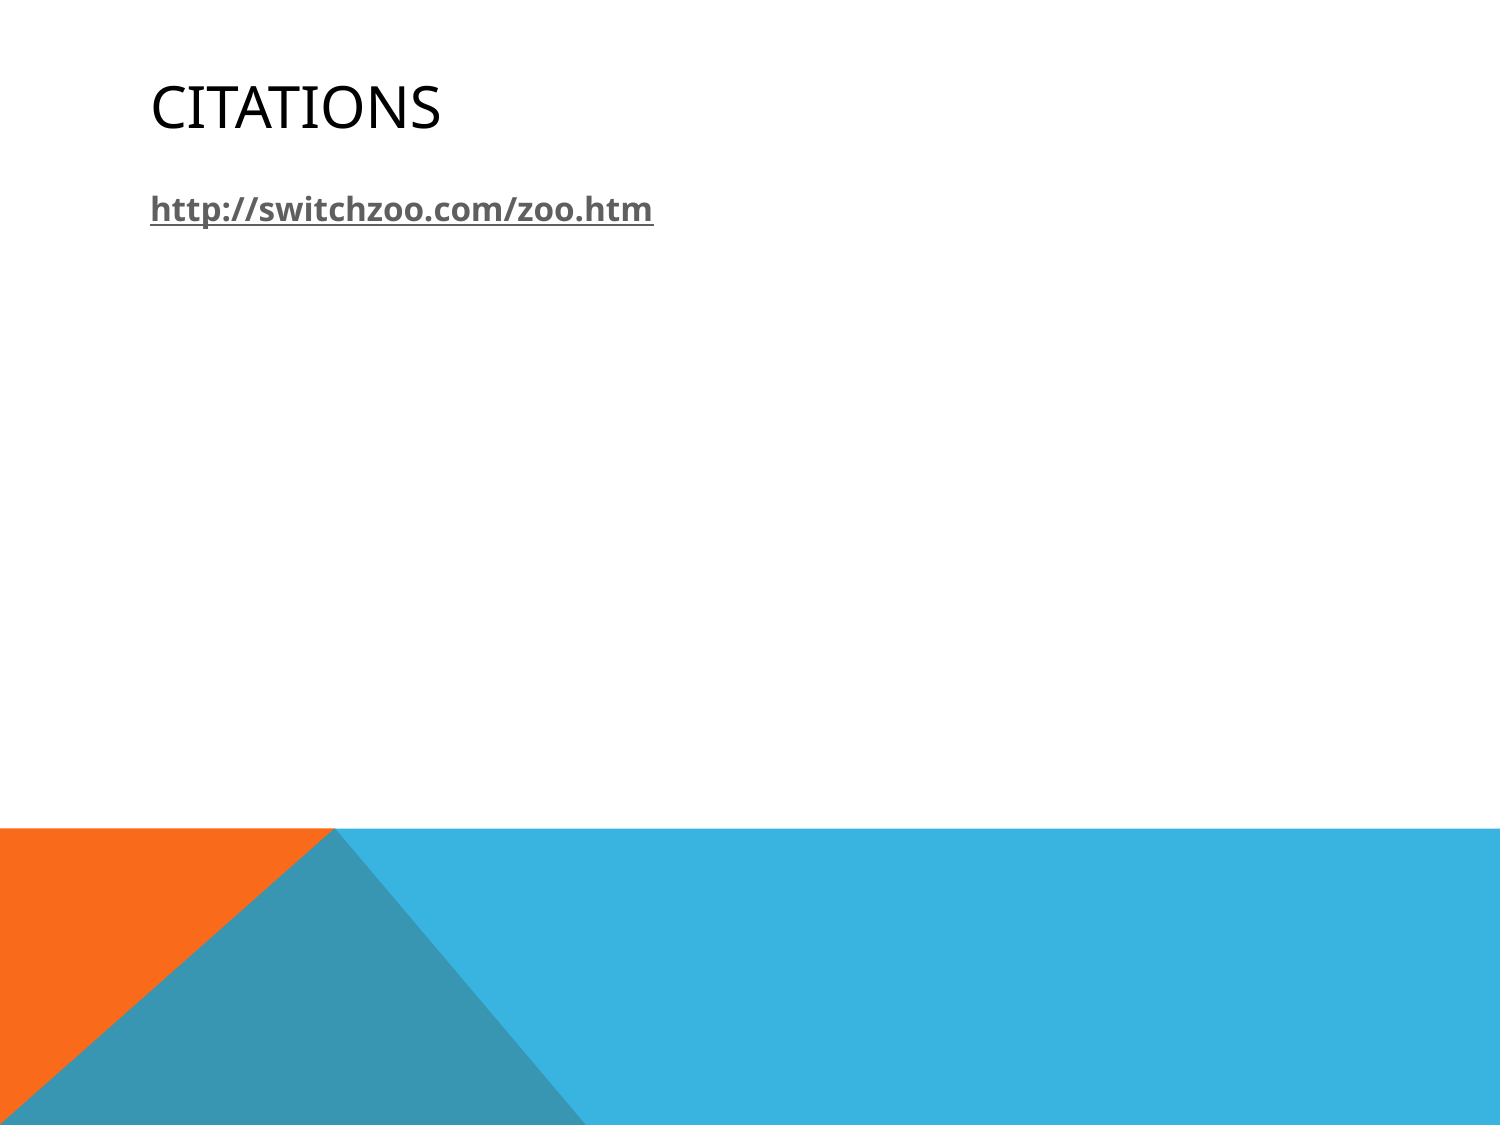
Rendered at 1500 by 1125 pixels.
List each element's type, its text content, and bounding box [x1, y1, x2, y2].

list http://switchzoo.com/zoo.htm [135, 180, 1369, 768]
title Citations [135, 60, 1369, 150]
